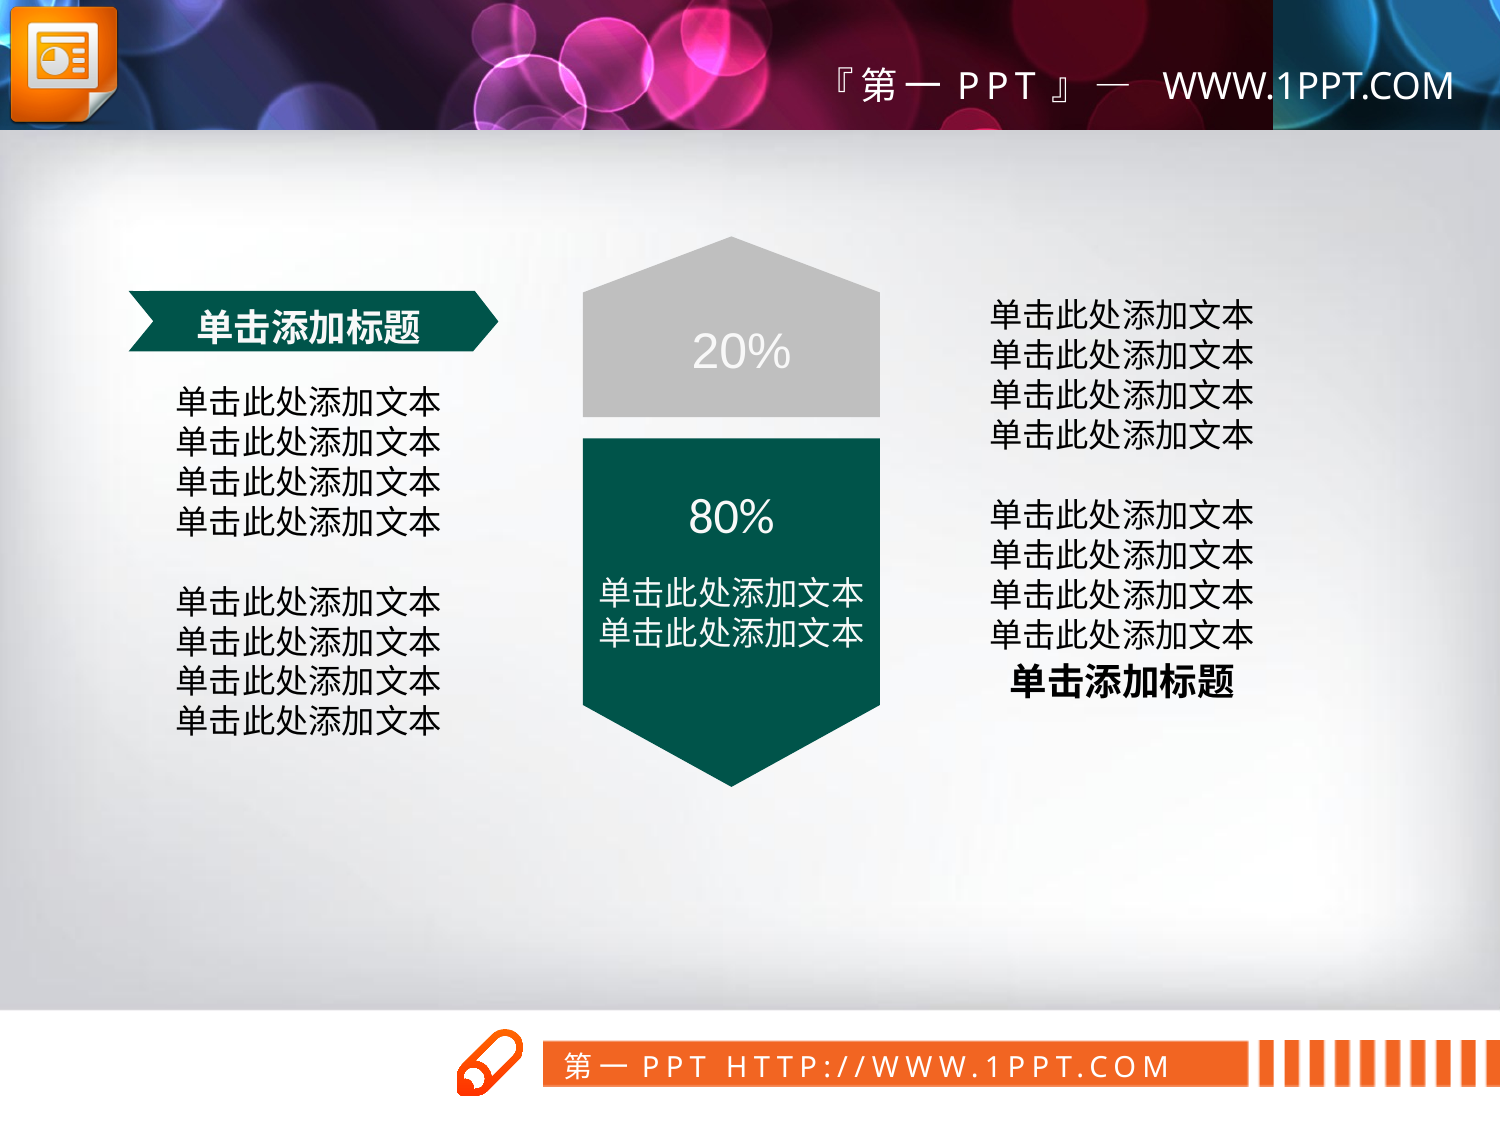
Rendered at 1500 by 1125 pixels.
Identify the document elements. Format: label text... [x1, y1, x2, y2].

text_box 单击添加标题 [949, 650, 1296, 711]
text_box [582, 438, 881, 788]
picture [543, 1040, 1500, 1087]
text_box 单击此处添加文本 单击此处添加文本 单击此处添加文本 单击此处添加文本 单击此处添加文本 单击此处添加文本 单击此处添加文本 单击此处添加文本 [937, 287, 1308, 662]
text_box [128, 290, 499, 358]
picture [0, 0, 1500, 1012]
text_box 单击此处添加文本 单击此处添加文本 单击此处添加文本 单击此处添加文本 单击此处添加文本 单击此处添加文本 单击此处添加文本 单击此处添加文本 [124, 373, 494, 748]
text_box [582, 236, 881, 418]
